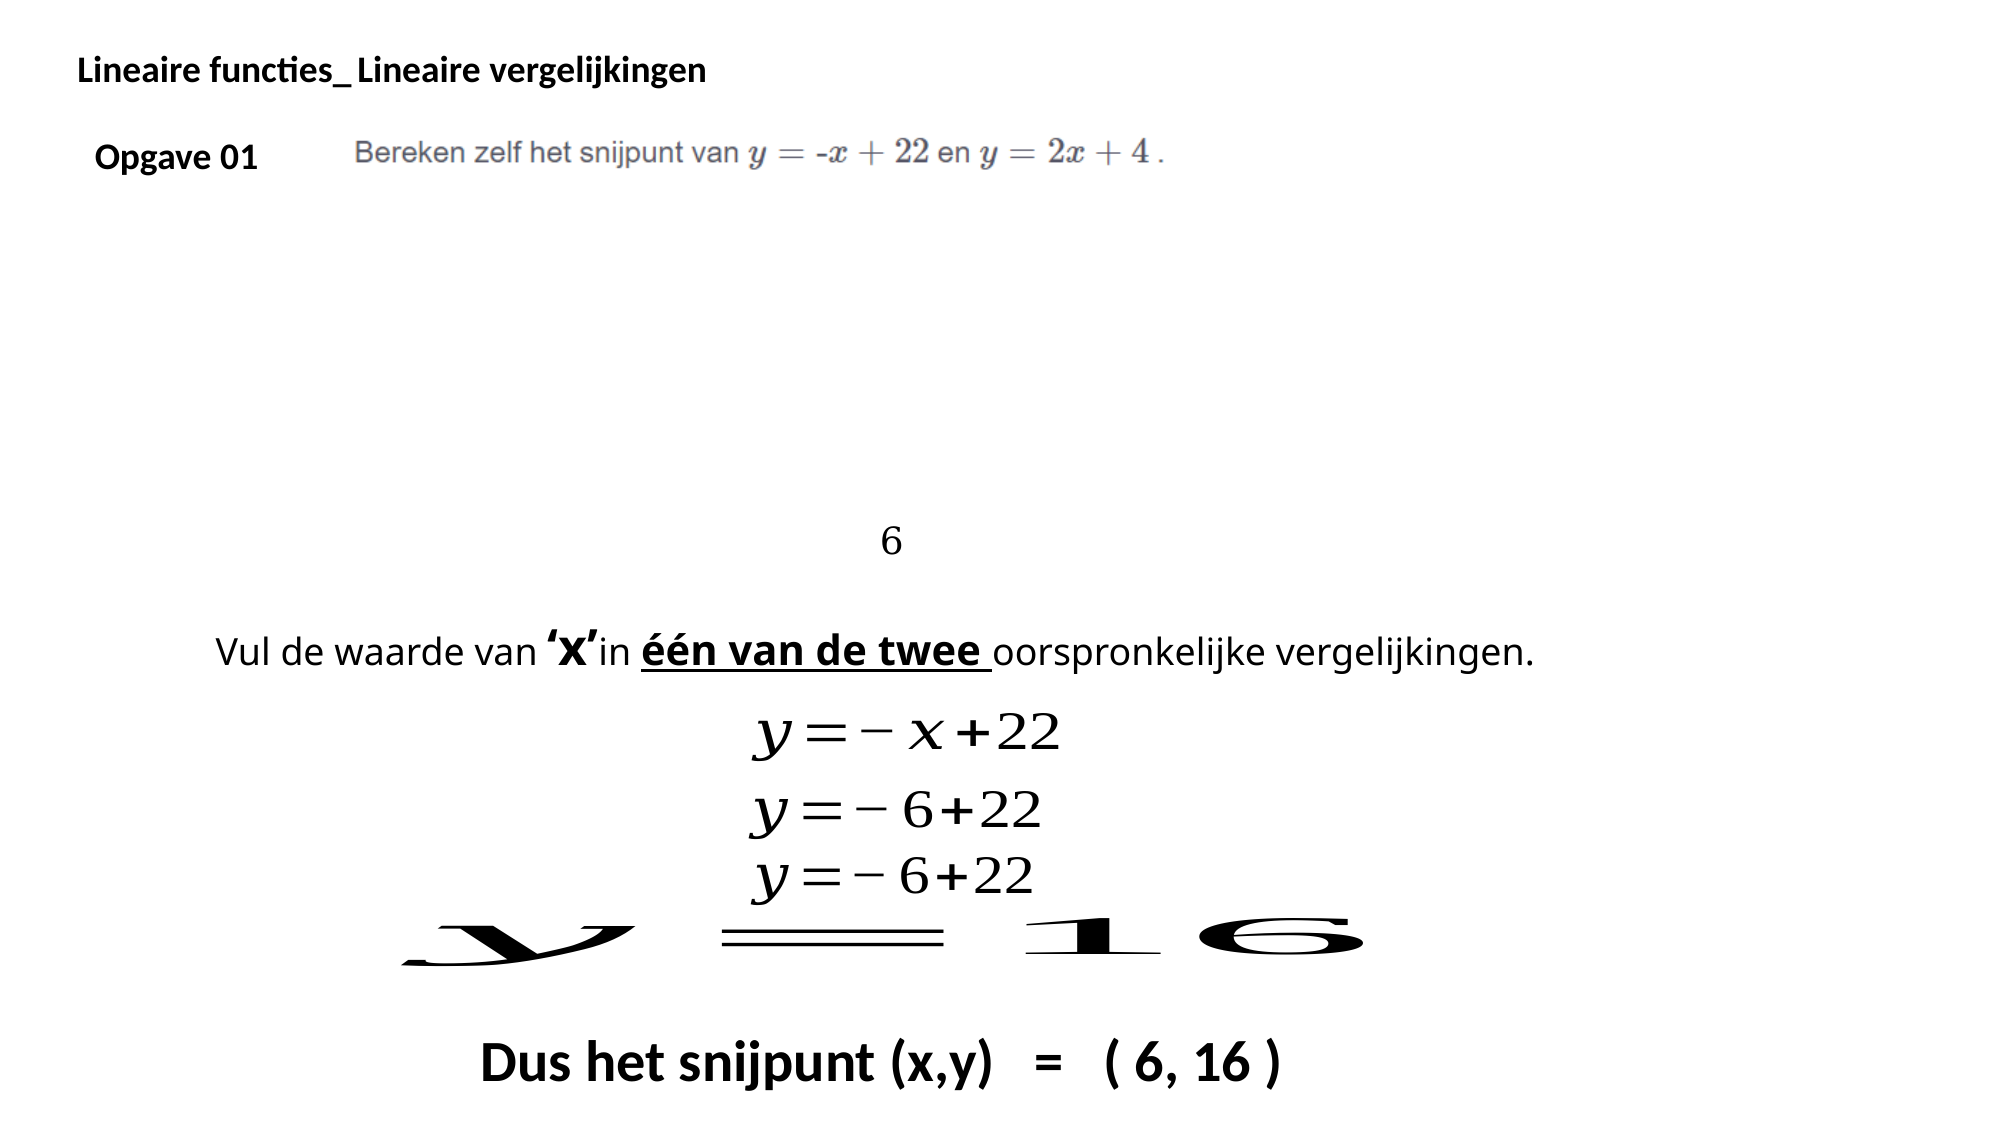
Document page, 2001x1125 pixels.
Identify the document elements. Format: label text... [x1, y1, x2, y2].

text_box Dus het snijpunt (x,y) = ( 6, 16 ) [465, 1011, 1609, 1101]
text_box Lineaire functies_ Lineaire vergelijkingen [62, 34, 1063, 98]
text_box Opgave 01 [79, 121, 677, 185]
picture [353, 113, 1635, 184]
text_box Vul de waarde van ‘x’in één van de twee oorspronkelijke vergelijkingen. [200, 603, 1698, 683]
